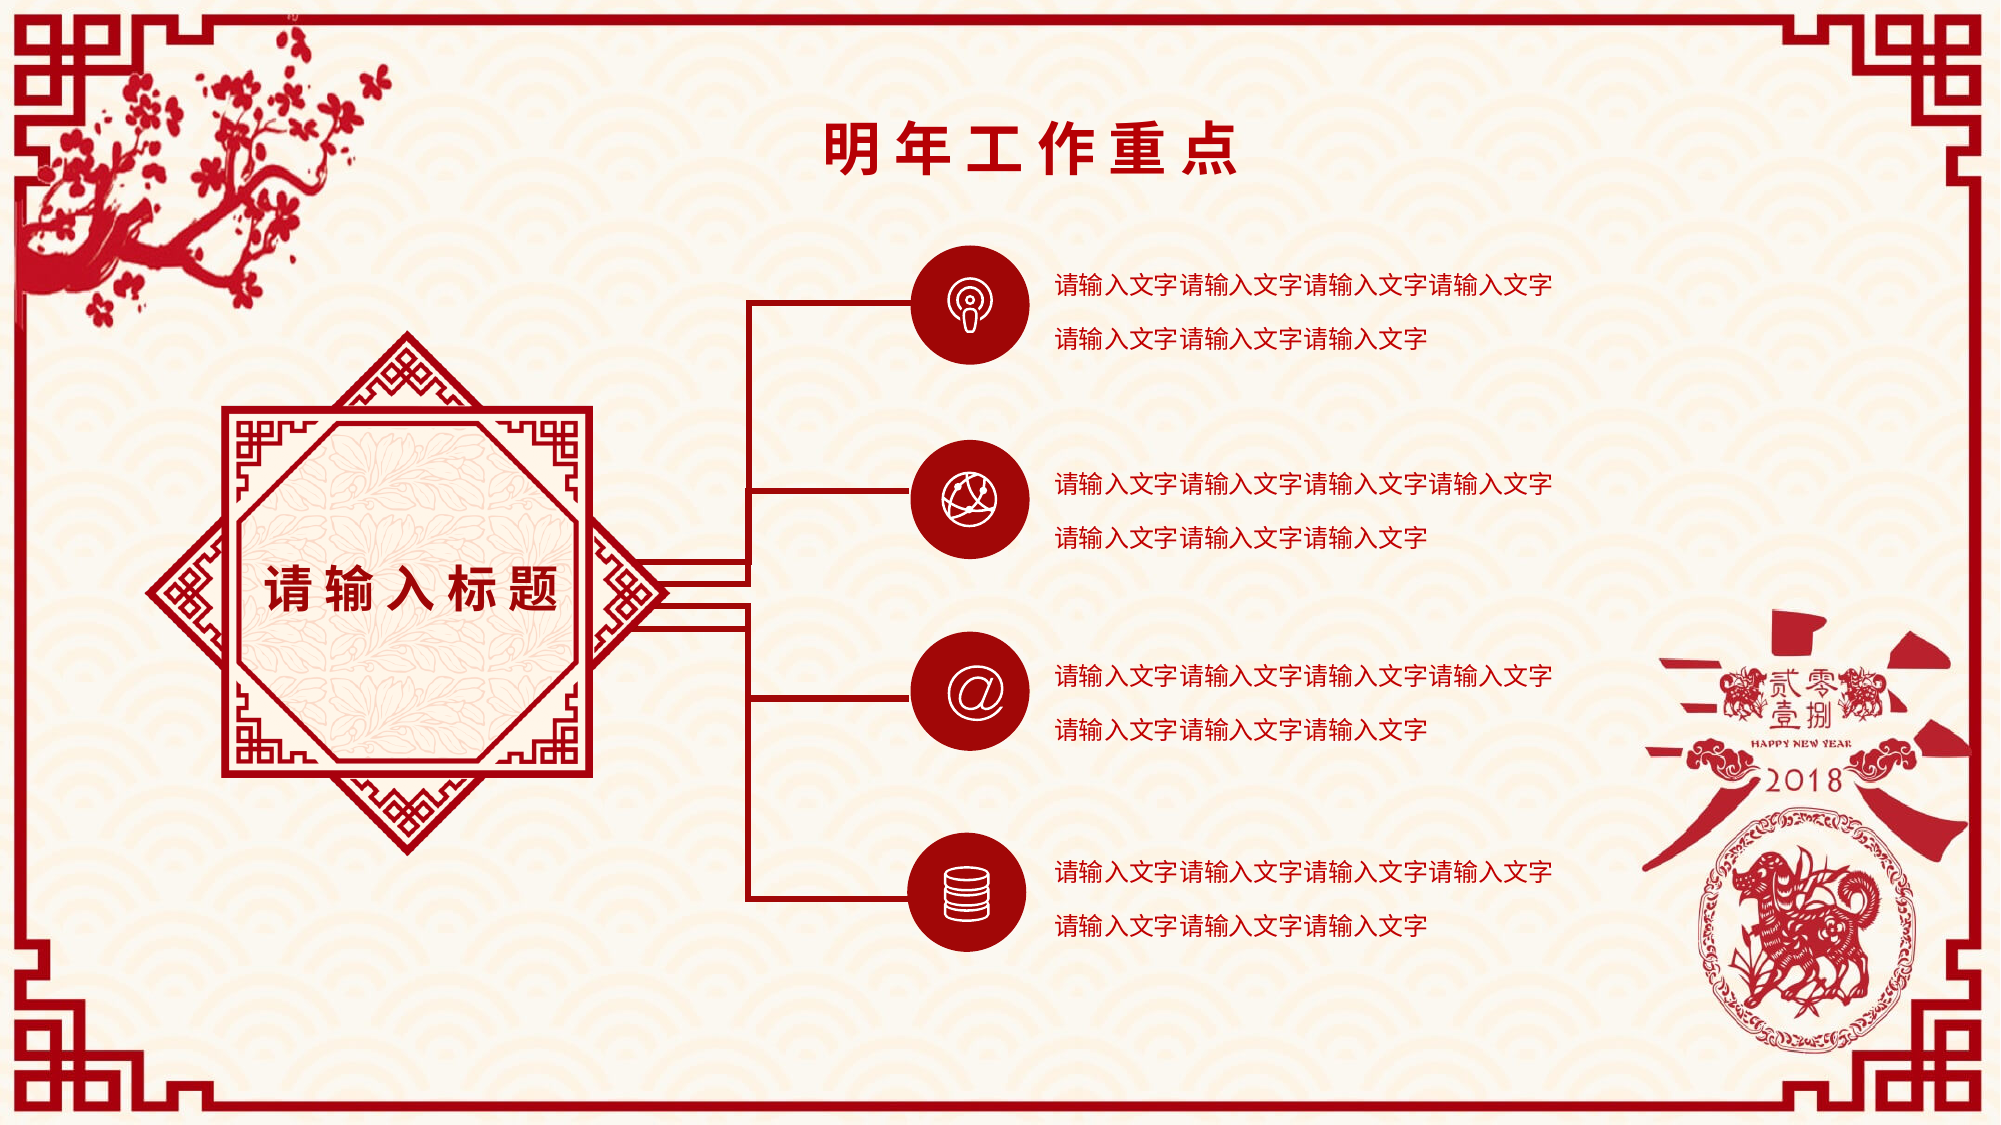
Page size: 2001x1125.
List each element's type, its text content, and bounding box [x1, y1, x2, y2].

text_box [910, 245, 1556, 365]
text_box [910, 631, 1556, 751]
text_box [910, 439, 1556, 559]
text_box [907, 832, 1556, 952]
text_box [582, 302, 911, 900]
text_box 明 年 工 作 重 点 [780, 104, 1267, 190]
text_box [123, 313, 693, 873]
picture [0, 0, 2001, 1125]
